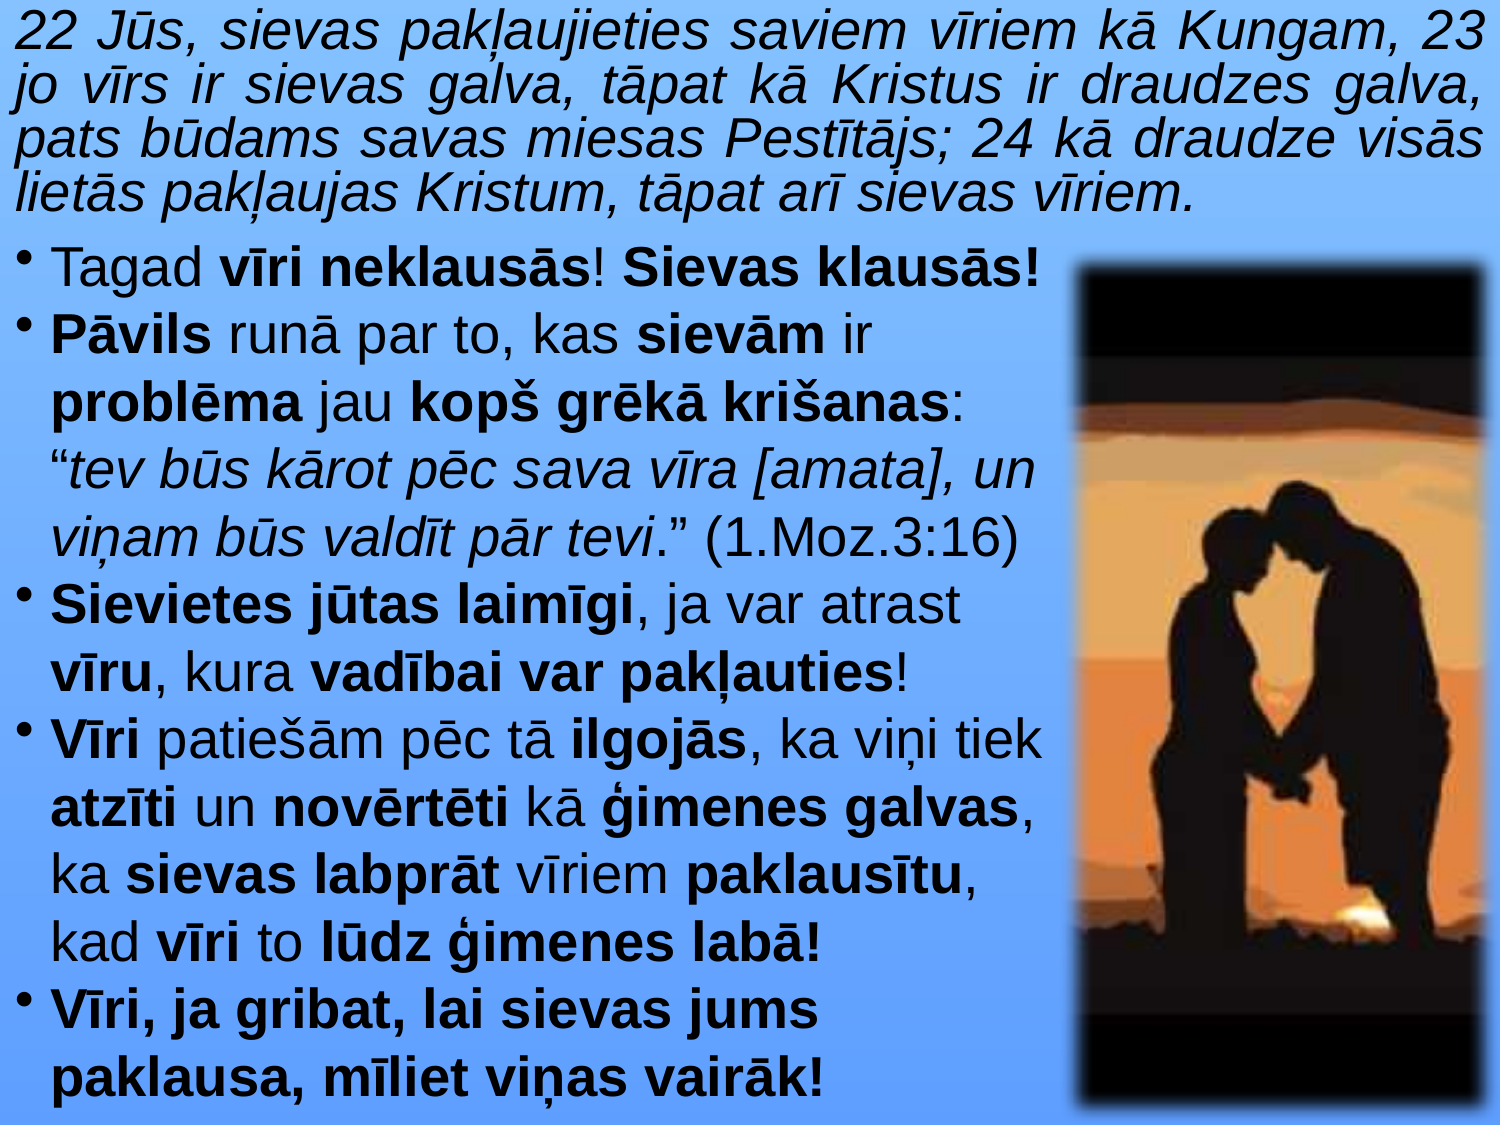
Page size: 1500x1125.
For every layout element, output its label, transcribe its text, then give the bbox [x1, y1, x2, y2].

text_box Tagad vīri neklausās! Sievas klausās! Pāvils runā par to, kas sievām ir problēma jau kopš grēkā krišanas: “tev būs kārot pēc sava vīra [amata], un viņam būs valdīt pār tevi.” (1.Moz.3:16) Sievietes jūtas laimīgi, ja var atrast vīru, kura vadībai var pakļauties! Vīri patiešām pēc tā ilgojās, ka viņi tiek atzīti un novērtēti kā ģimenes galvas, ka sievas labprāt vīriem paklausītu, kad vīri to lūdz ģimenes labā! Vīri, ja gribat, lai sievas jums paklausa, mīliet viņas vairāk! [0, 222, 1090, 1115]
picture [1059, 245, 1500, 1125]
list 22 Jūs, sievas pakļaujieties saviem vīriem kā Kungam, 23 jo vīrs ir sievas galva, tāpat kā Kristus ir draudzes galva, pats būdams savas miesas Pestītājs; 24 kā draudze visās lietās pakļaujas Kristum, tāpat arī sievas vīriem. [0, 0, 1500, 176]
